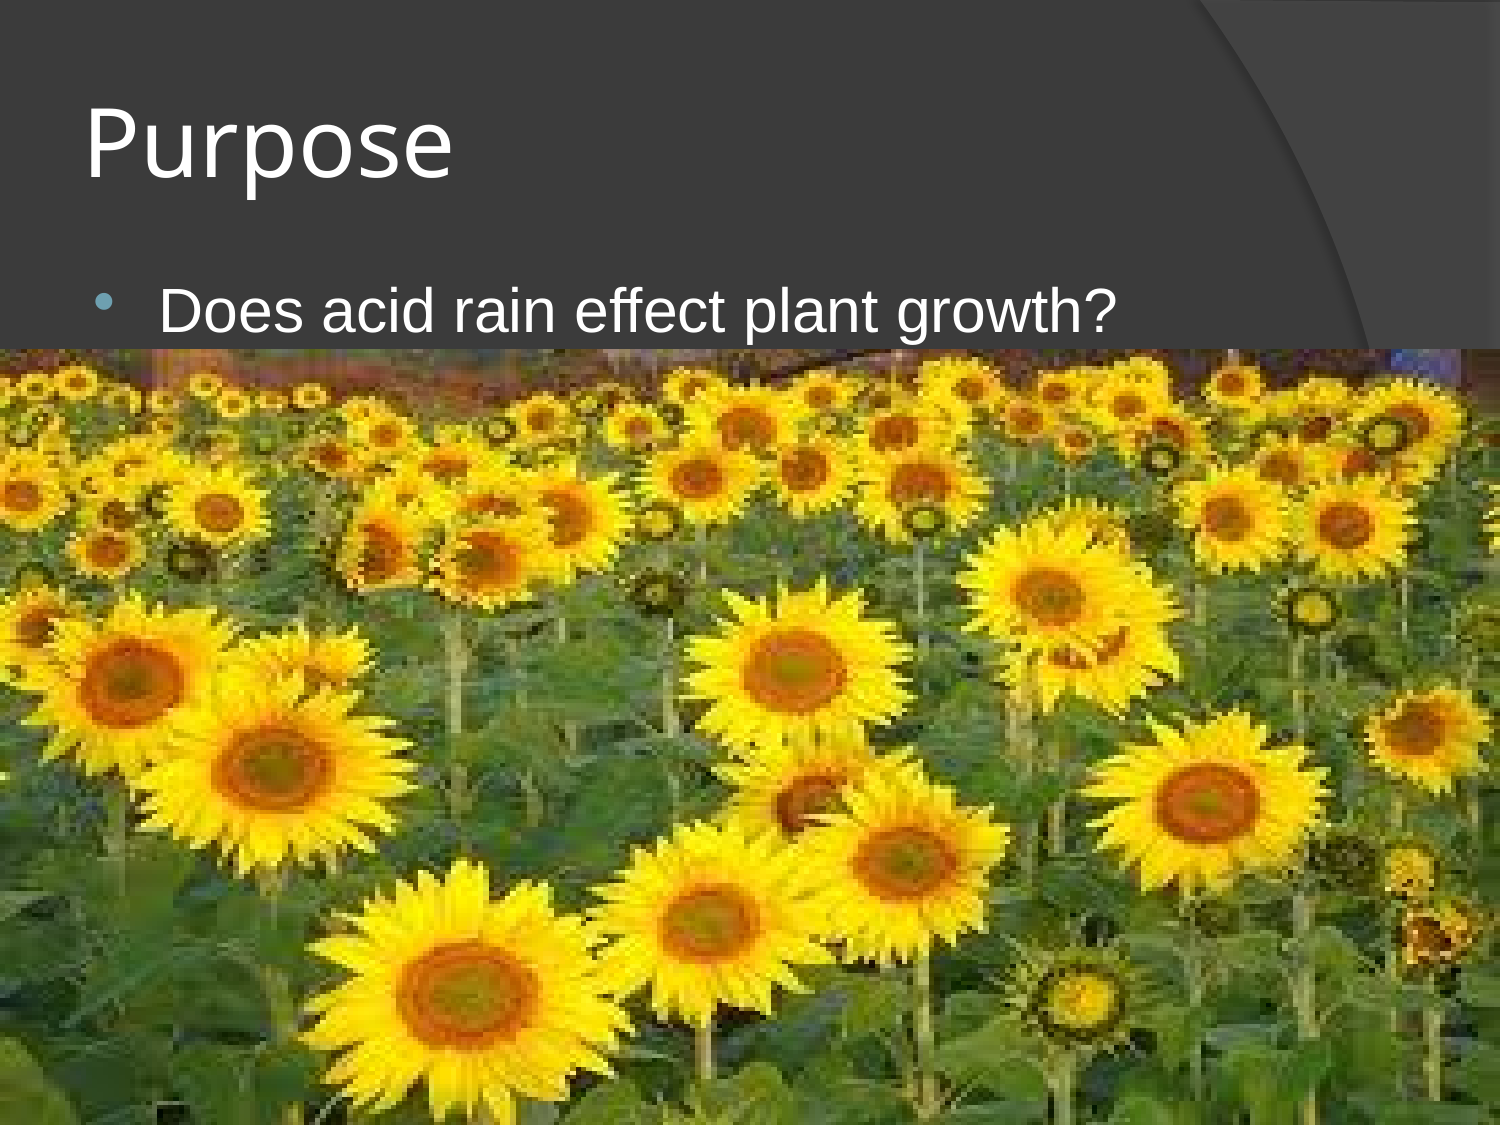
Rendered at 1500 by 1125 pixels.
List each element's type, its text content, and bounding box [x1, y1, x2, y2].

picture [0, 349, 1500, 1125]
list Does acid rain effect plant growth? [75, 262, 1300, 341]
title Purpose [75, 45, 1300, 233]
